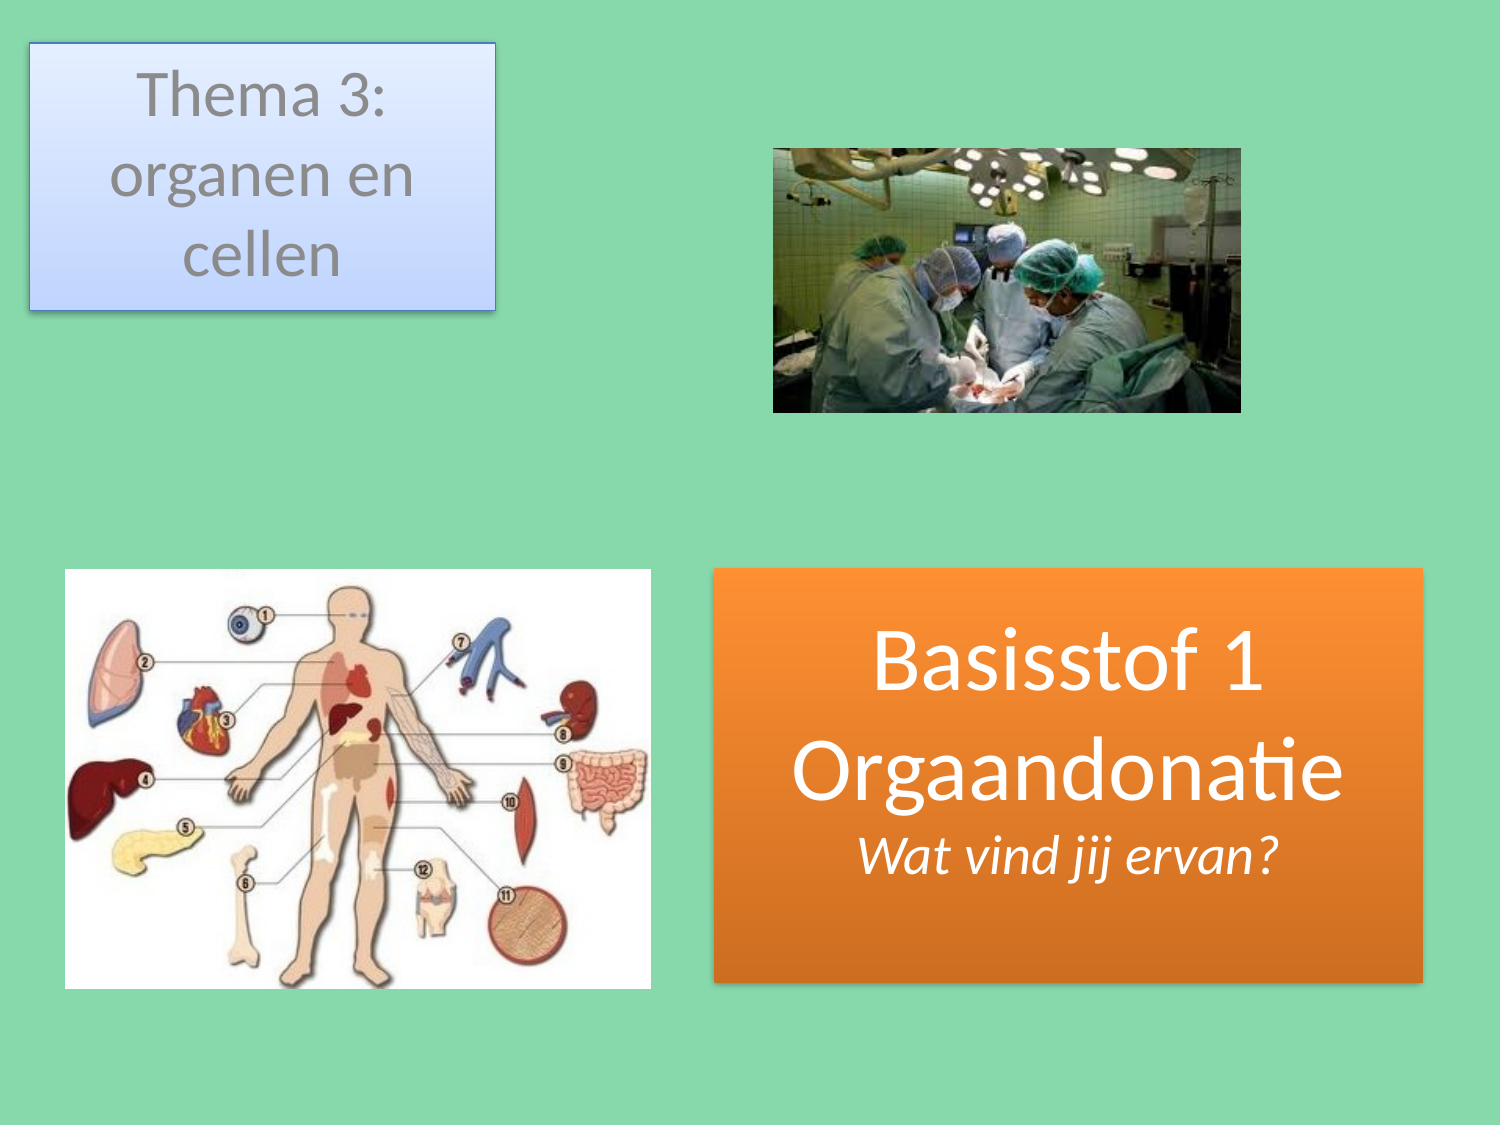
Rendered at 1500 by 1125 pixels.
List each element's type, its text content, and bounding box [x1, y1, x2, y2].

picture [65, 569, 651, 989]
title Basisstof 1 Orgaandonatie Wat vind jij ervan? [714, 568, 1423, 983]
subtitle Thema 3: organen en cellen [29, 42, 496, 311]
picture [773, 148, 1242, 414]
